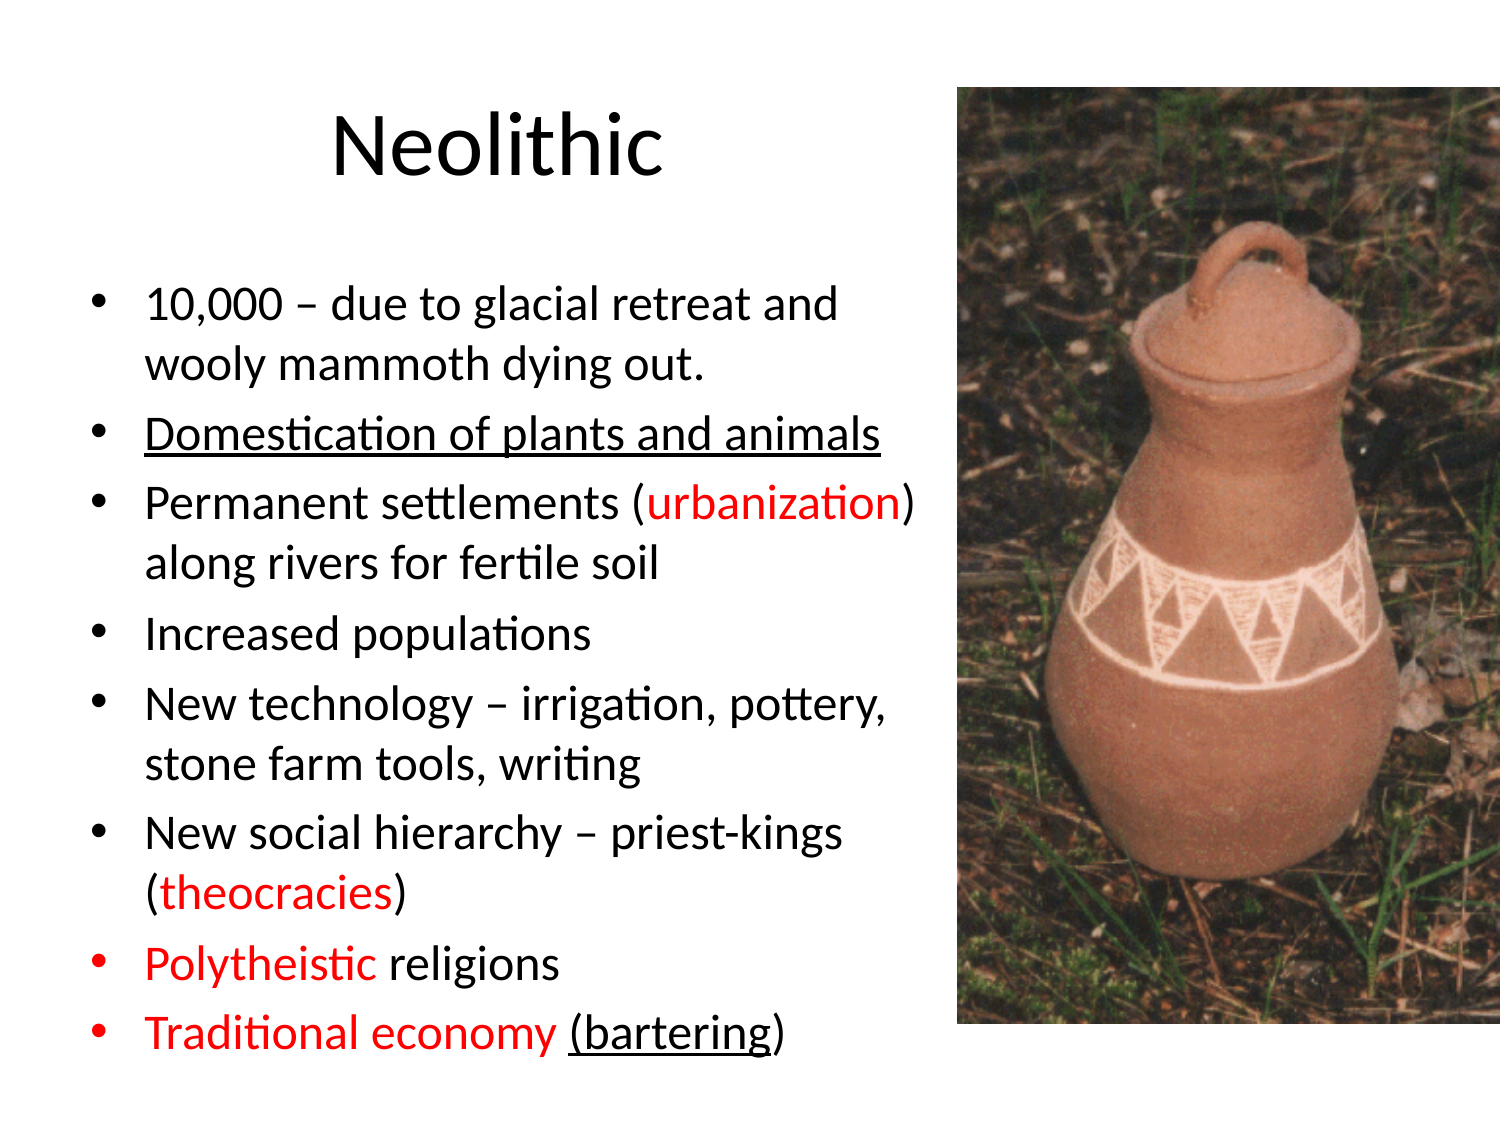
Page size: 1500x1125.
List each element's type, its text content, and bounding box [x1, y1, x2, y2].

list 10,000 – due to glacial retreat and wooly mammoth dying out. Domestication of plants and animals Permanent settlements (urbanization) along rivers for fertile soil Increased populations New technology – irrigation, pottery, stone farm tools, writing New social hierarchy – priest-kings (theocracies) Polytheistic religions Traditional economy (bartering) [75, 262, 938, 1125]
picture [957, 87, 1500, 1025]
title Neolithic [75, 45, 921, 233]
